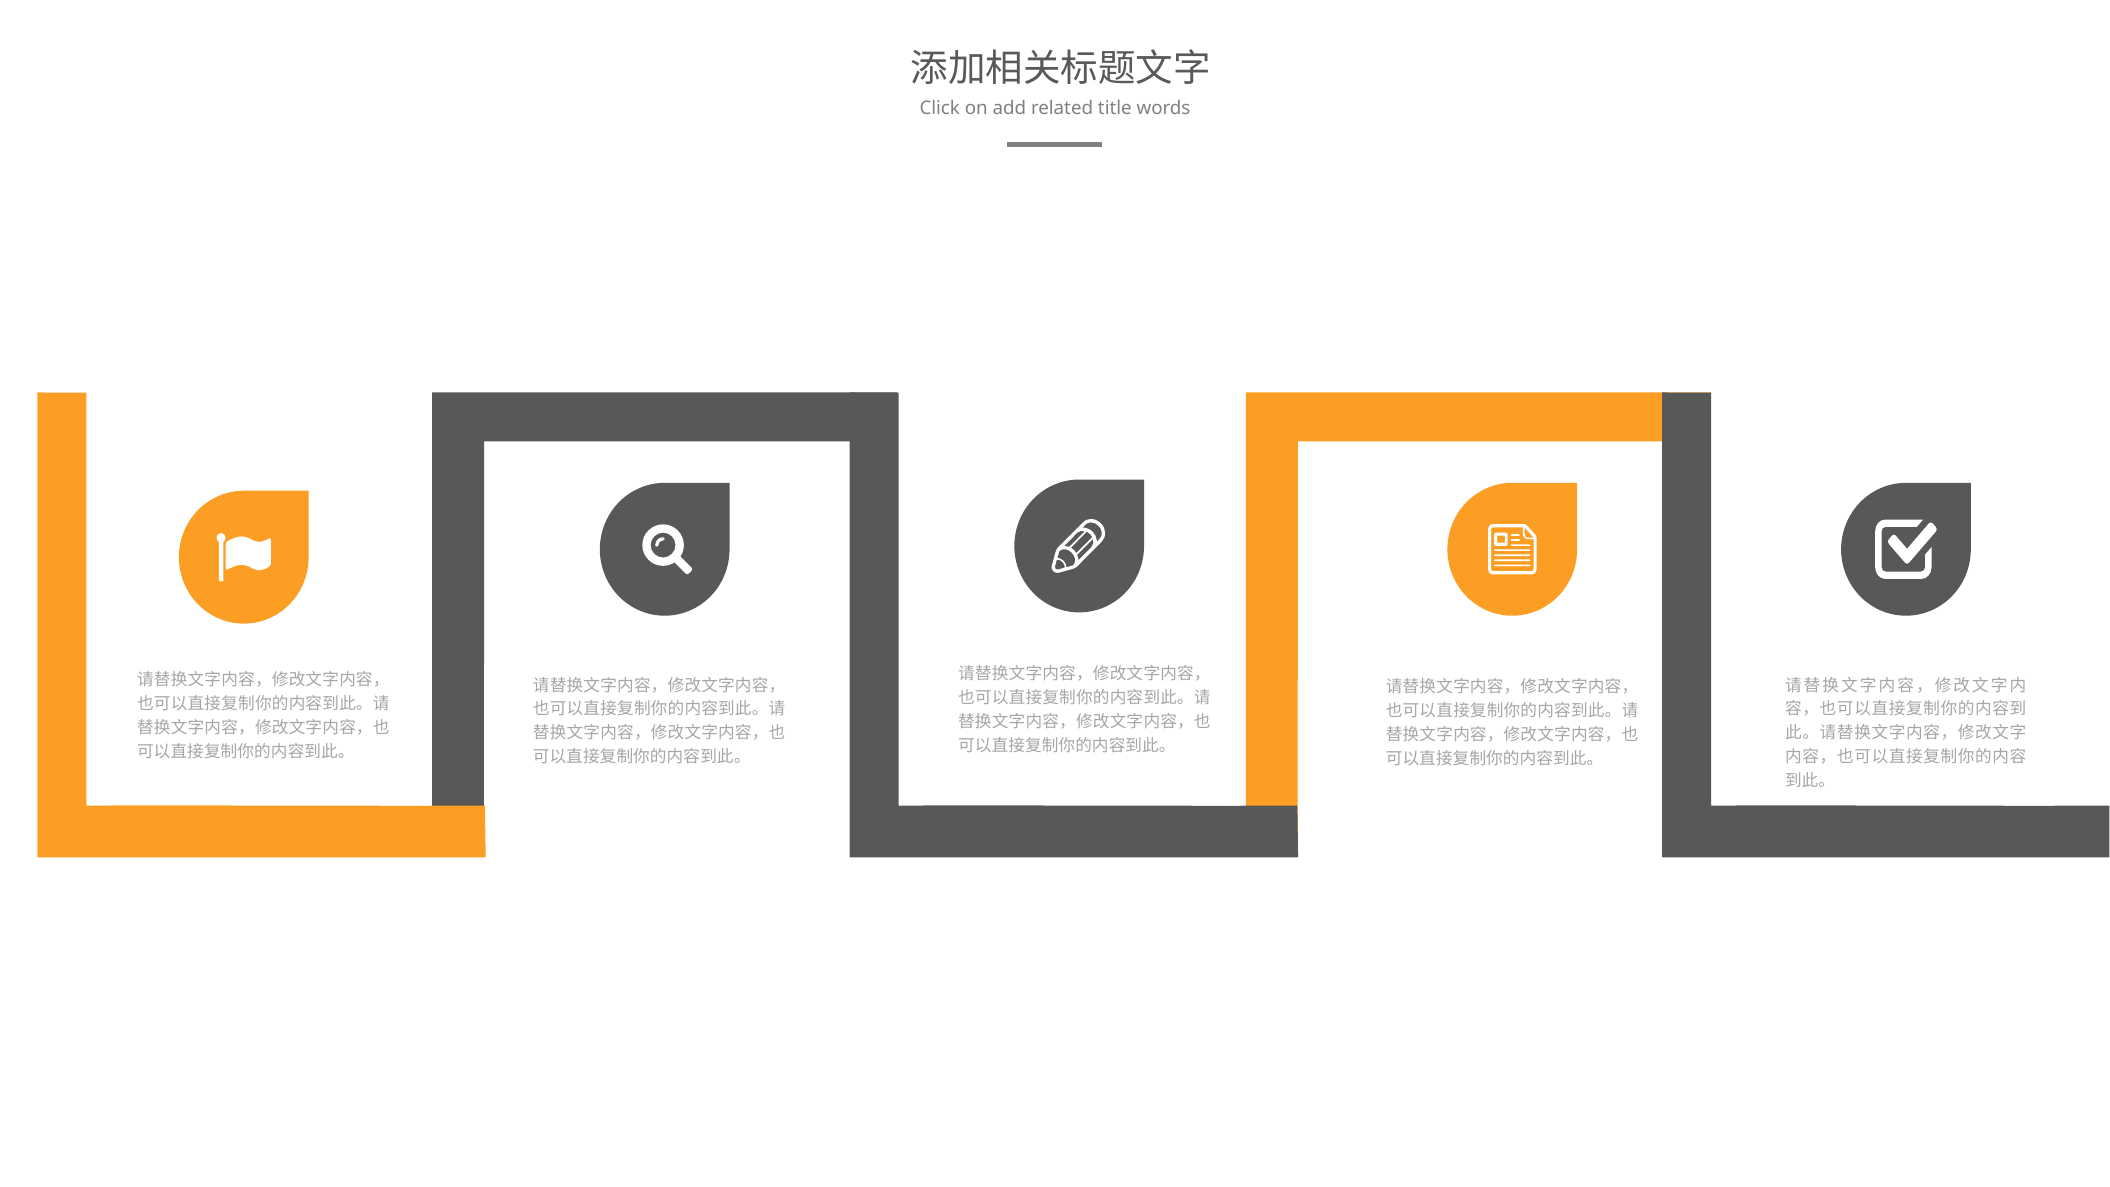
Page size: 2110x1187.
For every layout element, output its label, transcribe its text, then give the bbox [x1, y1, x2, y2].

text_box Click on add related title words [877, 89, 1232, 124]
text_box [37, 392, 2110, 858]
text_box 添加相关标题文字 [877, 37, 1245, 95]
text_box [1487, 524, 1537, 575]
